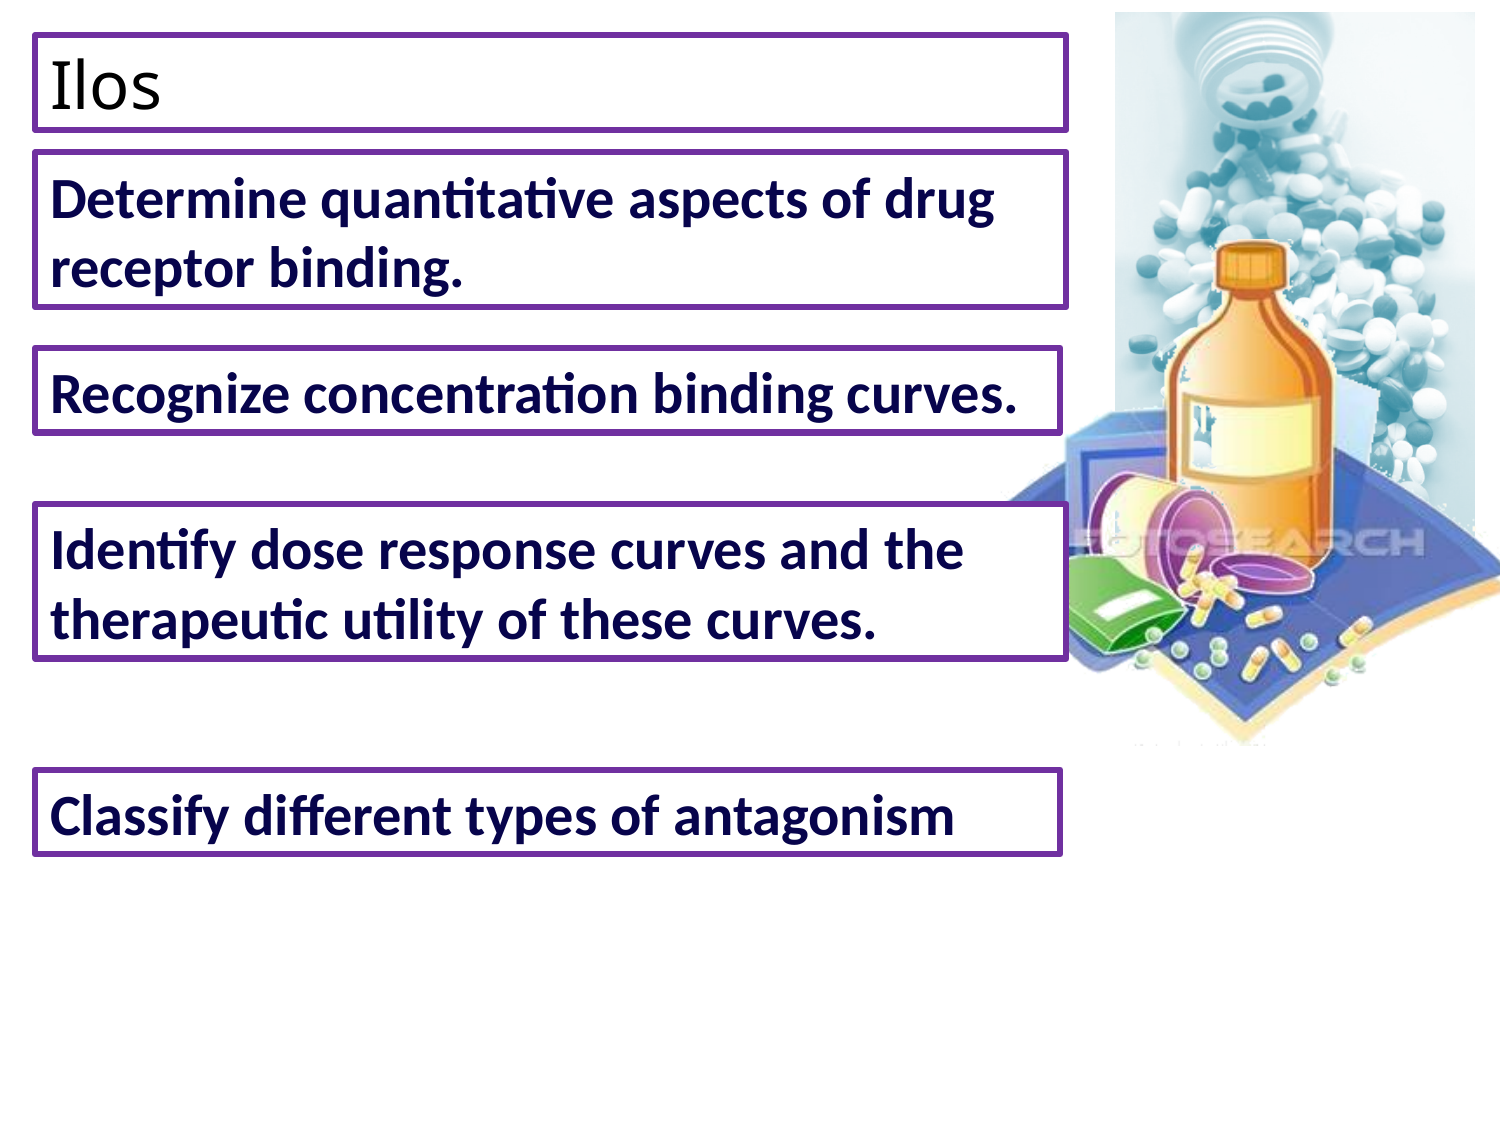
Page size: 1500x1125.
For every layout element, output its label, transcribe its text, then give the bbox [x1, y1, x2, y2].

text_box Recognize concentration binding curves. [35, 347, 982, 433]
text_box Classify different types of antagonism [35, 769, 1061, 855]
text_box Identify dose response curves and the therapeutic utility of these curves. [35, 503, 982, 659]
picture [987, 12, 1500, 746]
text_box Determine quantitative aspects of drug receptor binding. [35, 152, 1067, 307]
text_box Ilos [35, 35, 1067, 130]
